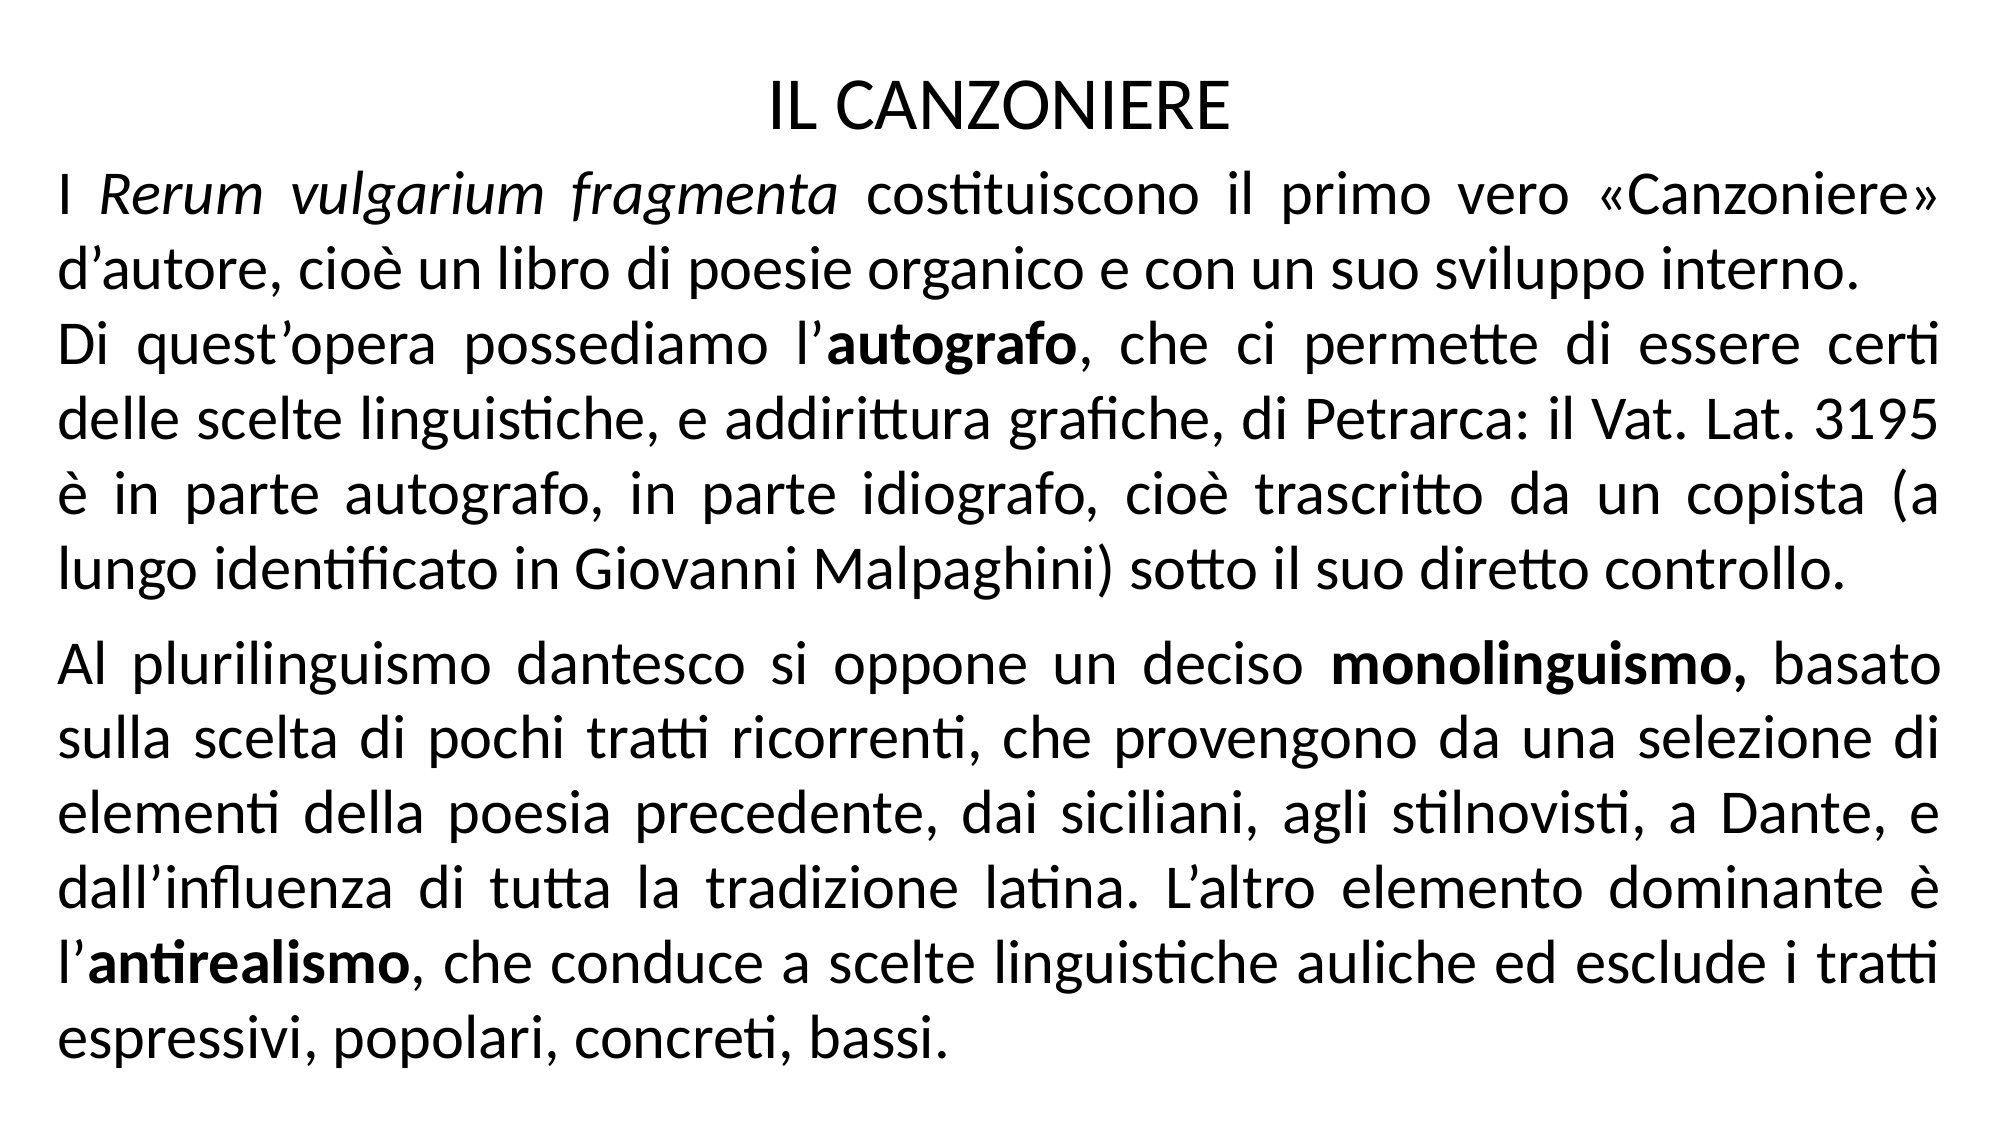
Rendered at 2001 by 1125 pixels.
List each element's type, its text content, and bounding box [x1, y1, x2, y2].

text_box Al plurilinguismo dantesco si oppone un deciso monolinguismo, basato sulla scelta di pochi tratti ricorrenti, che provengono da una selezione di elementi della poesia precedente, dai siciliani, agli stilnovisti, a Dante, e dall’influenza di tutta la tradizione latina. L’altro elemento dominante è l’antirealismo, che conduce a scelte linguistiche auliche ed esclude i tratti espressivi, popolari, concreti, bassi. [42, 614, 1958, 1079]
text_box IL CANZONIERE [61, 47, 1939, 144]
text_box I Rerum vulgarium fragmenta costituiscono il primo vero «Canzoniere» d’autore, cioè un libro di poesie organico e con un suo sviluppo interno. Di quest’opera possediamo l’autografo, che ci permette di essere certi delle scelte linguistiche, e addirittura grafiche, di Petrarca: il Vat. Lat. 3195 è in parte autografo, in parte idiografo, cioè trascritto da un copista (a lungo identificato in Giovanni Malpaghini) sotto il suo diretto controllo. [42, 144, 1958, 610]
